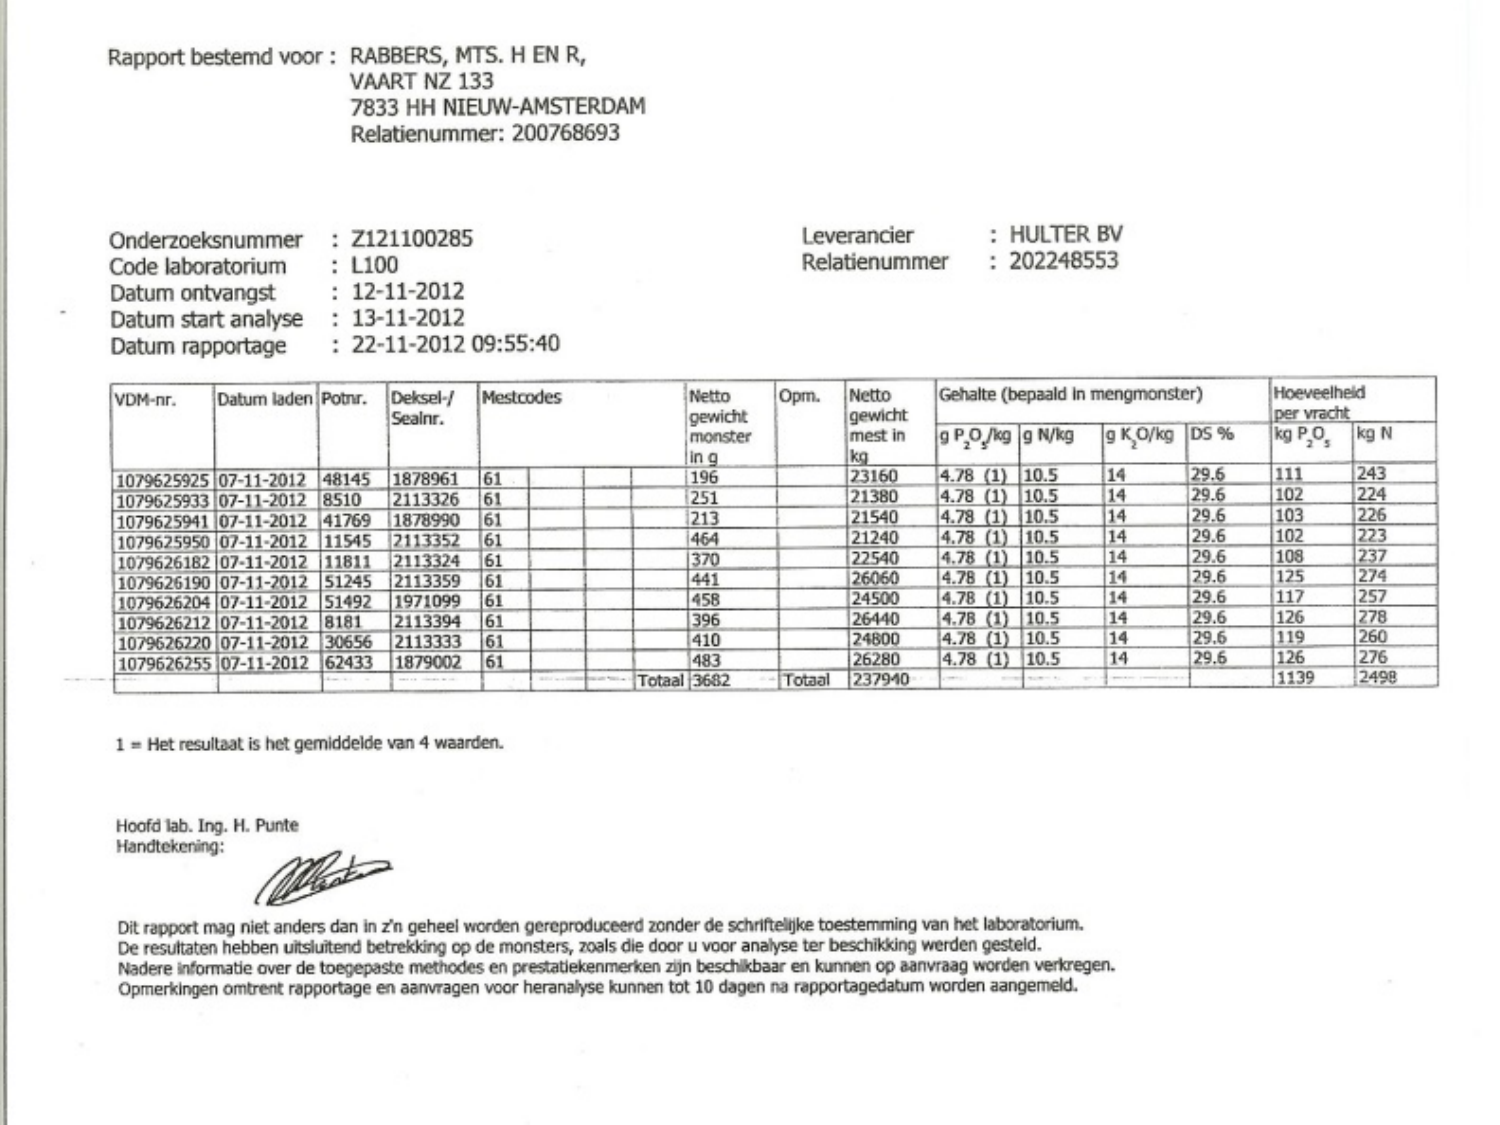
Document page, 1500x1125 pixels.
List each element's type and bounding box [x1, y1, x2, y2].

list [0, 0, 1500, 1125]
